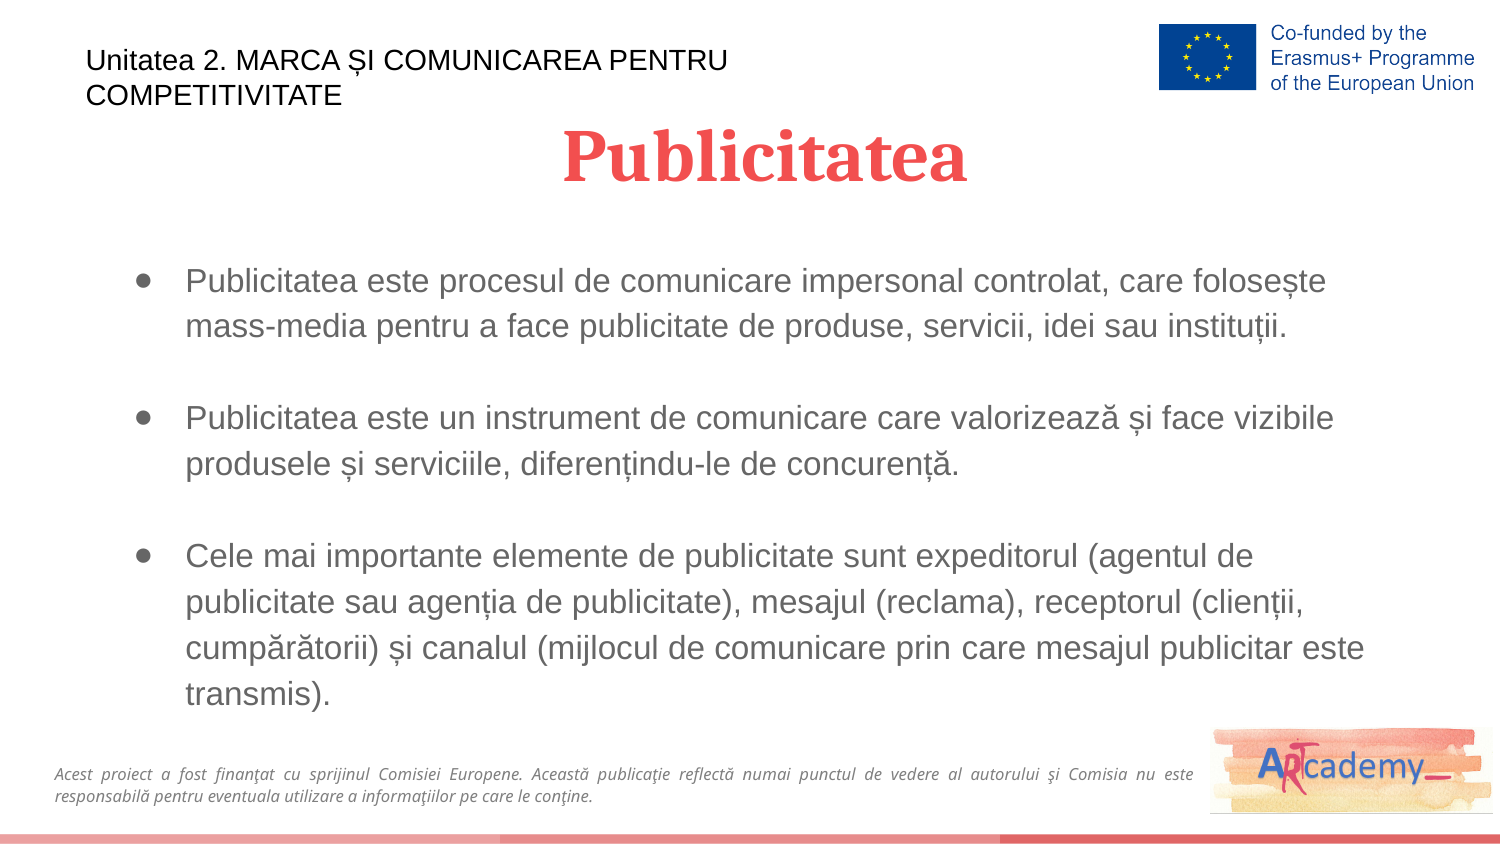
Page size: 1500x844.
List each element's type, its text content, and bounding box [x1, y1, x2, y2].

text_box Acest proiect a fost finanţat cu sprijinul Comisiei Europene. Această publicaţie reflectă numai punctul de vedere al autorului şi Comisia nu este responsabilă pentru eventuala utilizare a informaţiilor pe care le conţine. [39, 754, 1205, 808]
text_box Unitatea 2. MARCA ȘI COMUNICAREA PENTRU COMPETITIVITATE [70, 33, 750, 119]
picture [1210, 709, 1493, 844]
list Publicitatea este procesul de comunicare impersonal controlat, care folosește mass-media pentru a face publicitate de produse, servicii, idei sau instituții. Publicitatea este un instrument de comunicare care valorizează și face vizibile produsele și serviciile, diferențindu-le de concurență. Cele mai importante elemente de publicitate sunt expeditorul (agentul de publicitate sau agenția de publicitate), mesajul (reclama), receptorul (clienții, cumpărătorii) și canalul (mijlocul de comunicare prin care mesajul publicitar este transmis). [95, 237, 1423, 723]
picture [1158, 24, 1474, 94]
title Publicitatea [180, 119, 1352, 212]
